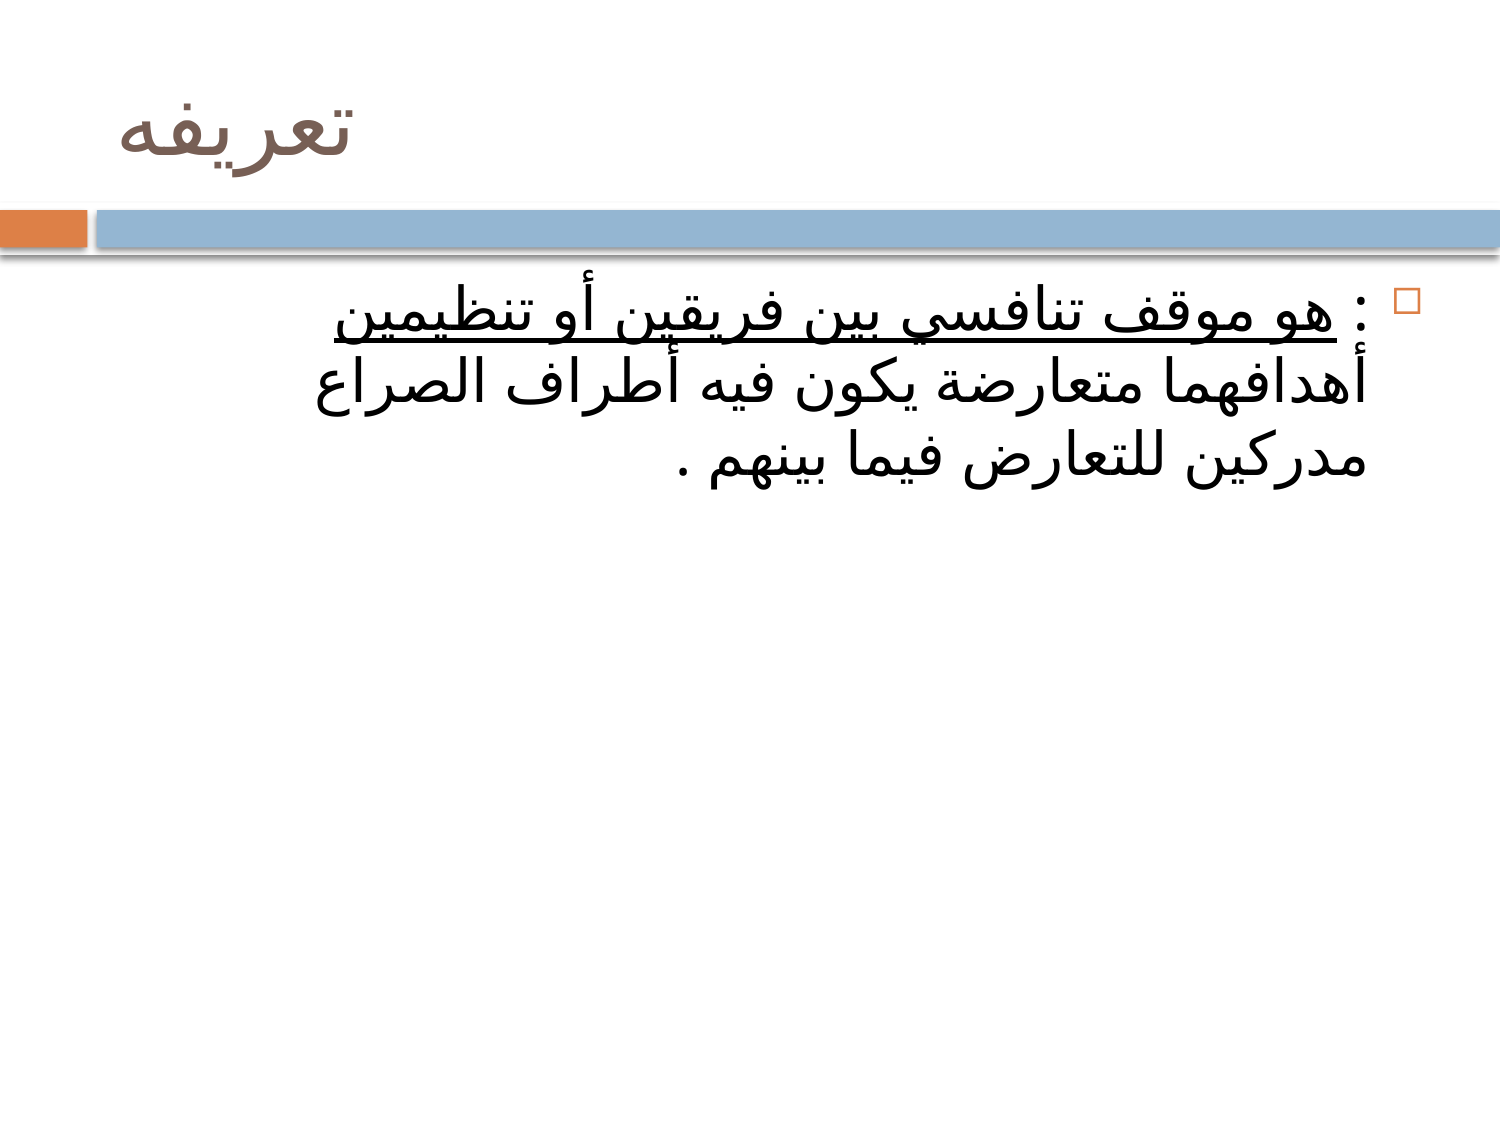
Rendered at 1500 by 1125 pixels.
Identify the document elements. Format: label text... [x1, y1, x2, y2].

title تعريفه [100, 37, 1438, 200]
list : هو موقف تنافسي بين فريقين أو تنظيمين أهدافهما متعارضة يكون فيه أطراف الصراع مدركين للتعارض فيما بينهم . [100, 262, 1438, 1000]
